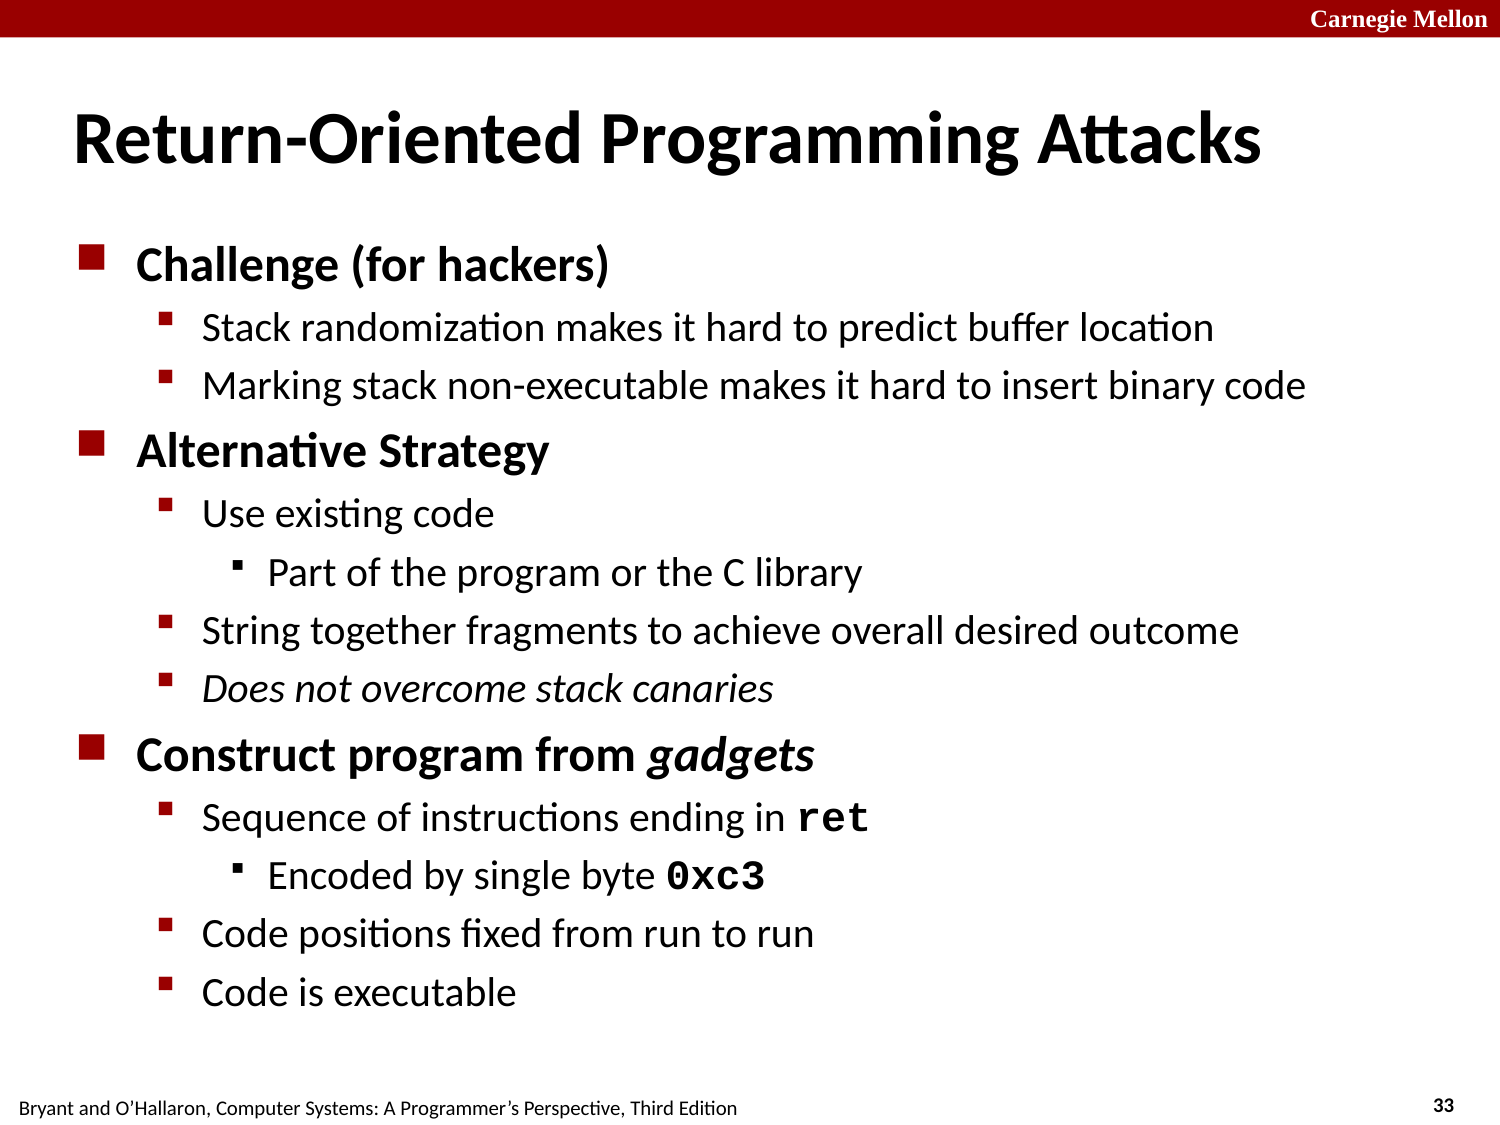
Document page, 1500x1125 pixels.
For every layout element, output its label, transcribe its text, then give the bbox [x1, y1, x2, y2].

title Return-Oriented Programming Attacks [58, 71, 1305, 197]
list Challenge (for hackers) Stack randomization makes it hard to predict buffer location Marking stack non-executable makes it hard to insert binary code Alternative Strategy Use existing code Part of the program or the C library String together fragments to achieve overall desired outcome Does not overcome stack canaries Construct program from gadgets Sequence of instructions ending in ret Encoded by single byte 0xc3 Code positions fixed from run to run Code is executable [64, 223, 1361, 1040]
